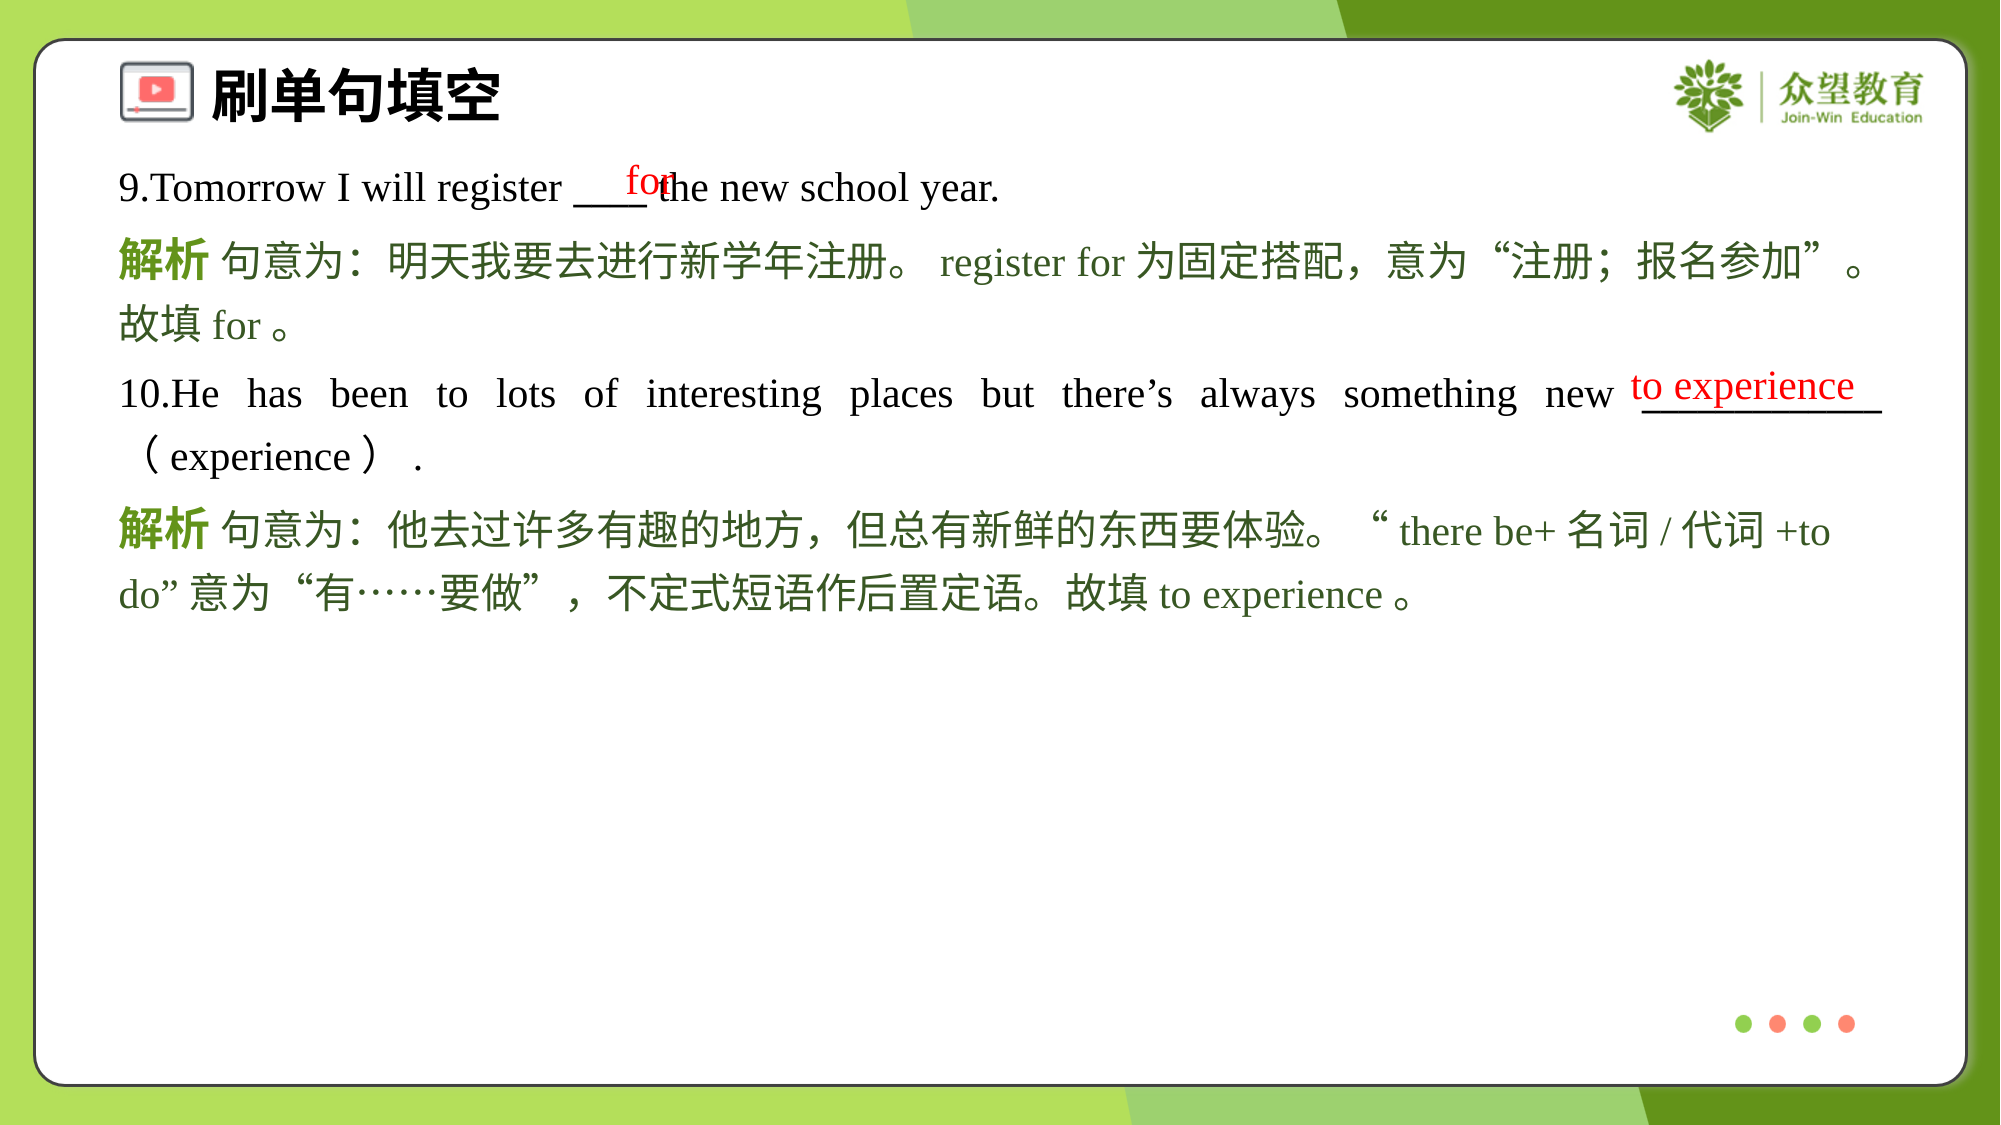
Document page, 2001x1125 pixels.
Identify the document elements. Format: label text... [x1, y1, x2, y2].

text_box 解析 句意为：明天我要去进行新学年注册。register for为固定搭配，意为“注册；报名参加”。故填for。 [118, 216, 1883, 348]
text_box to experience [1610, 344, 1875, 408]
text_box 10.He has been to lots of interesting places but there’s always something new _____________ （experience）. [118, 353, 1883, 479]
text_box for [610, 140, 690, 204]
picture [0, 0, 2000, 1125]
text_box 解析 句意为：他去过许多有趣的地方，但总有新鲜的东西要体验。“there be+名词/代词+to do”意为“有……要做”，不定式短语作后置定语。故填to experience。 [118, 485, 1883, 617]
text_box 9.Tomorrow I will register ____ the new school year. [118, 146, 1883, 210]
